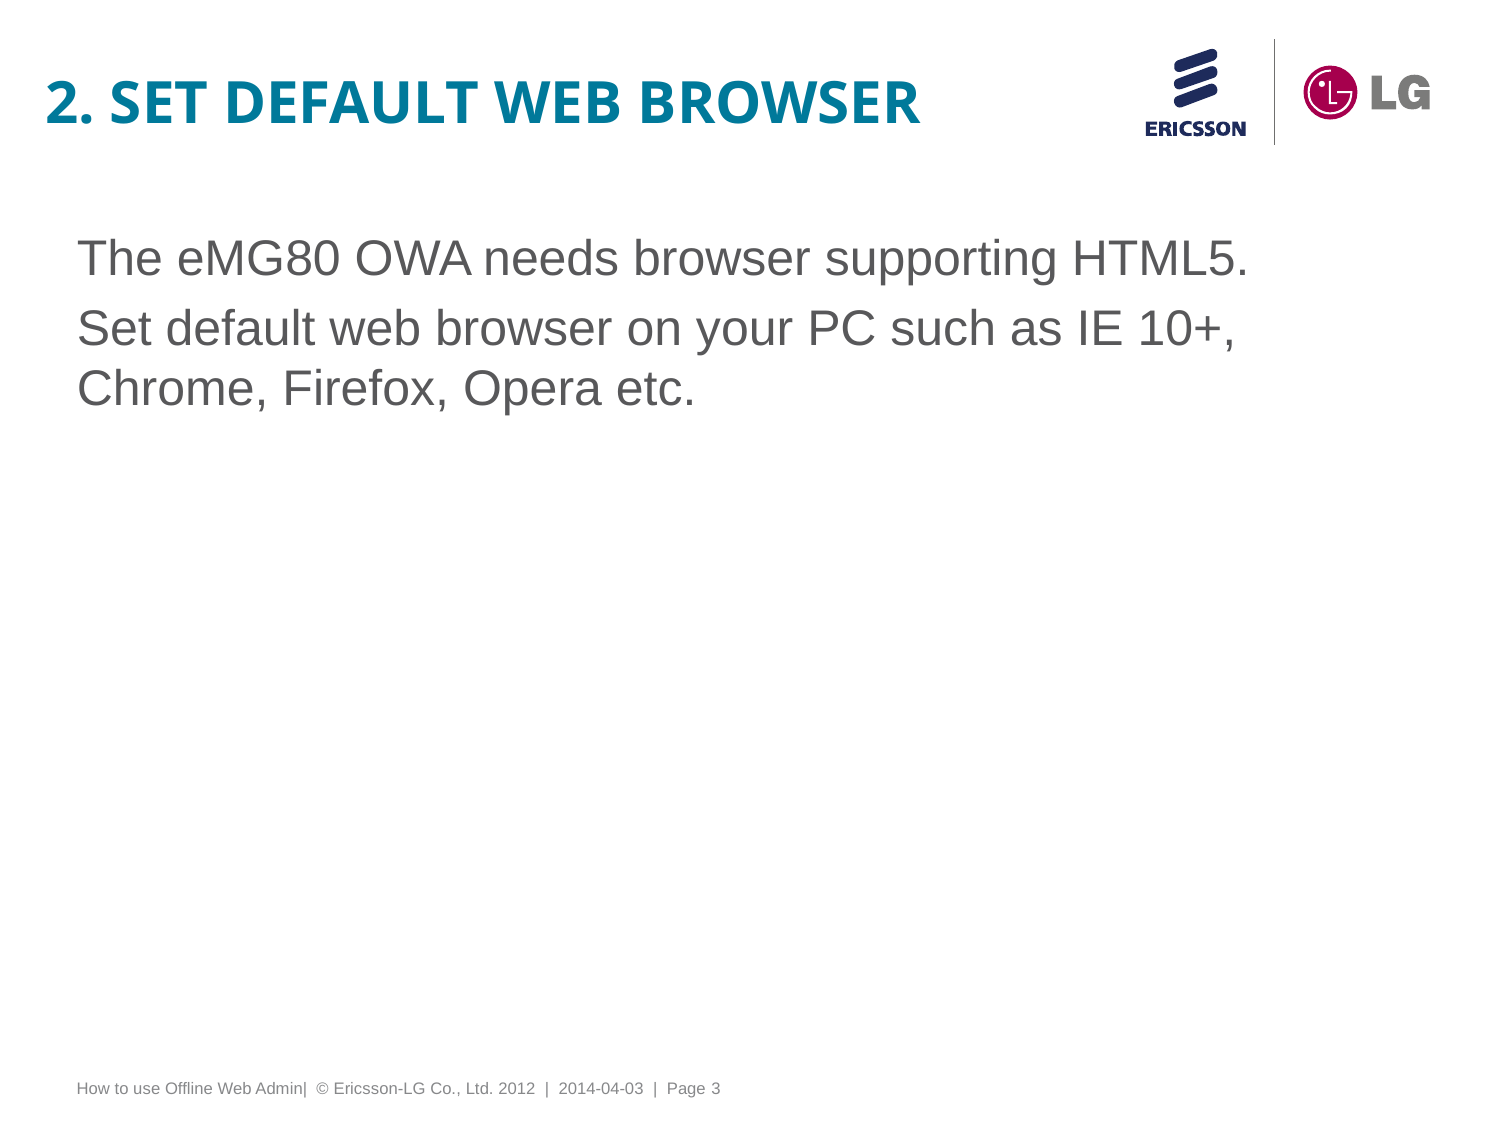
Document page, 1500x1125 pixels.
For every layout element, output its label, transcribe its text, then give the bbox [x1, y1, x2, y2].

title 2. Set default web browser [32, 64, 1318, 136]
list The eMG80 OWA needs browser supporting HTML5. Set default web browser on your PC such as IE 10+, Chrome, Firefox, Opera etc. [64, 225, 1436, 929]
